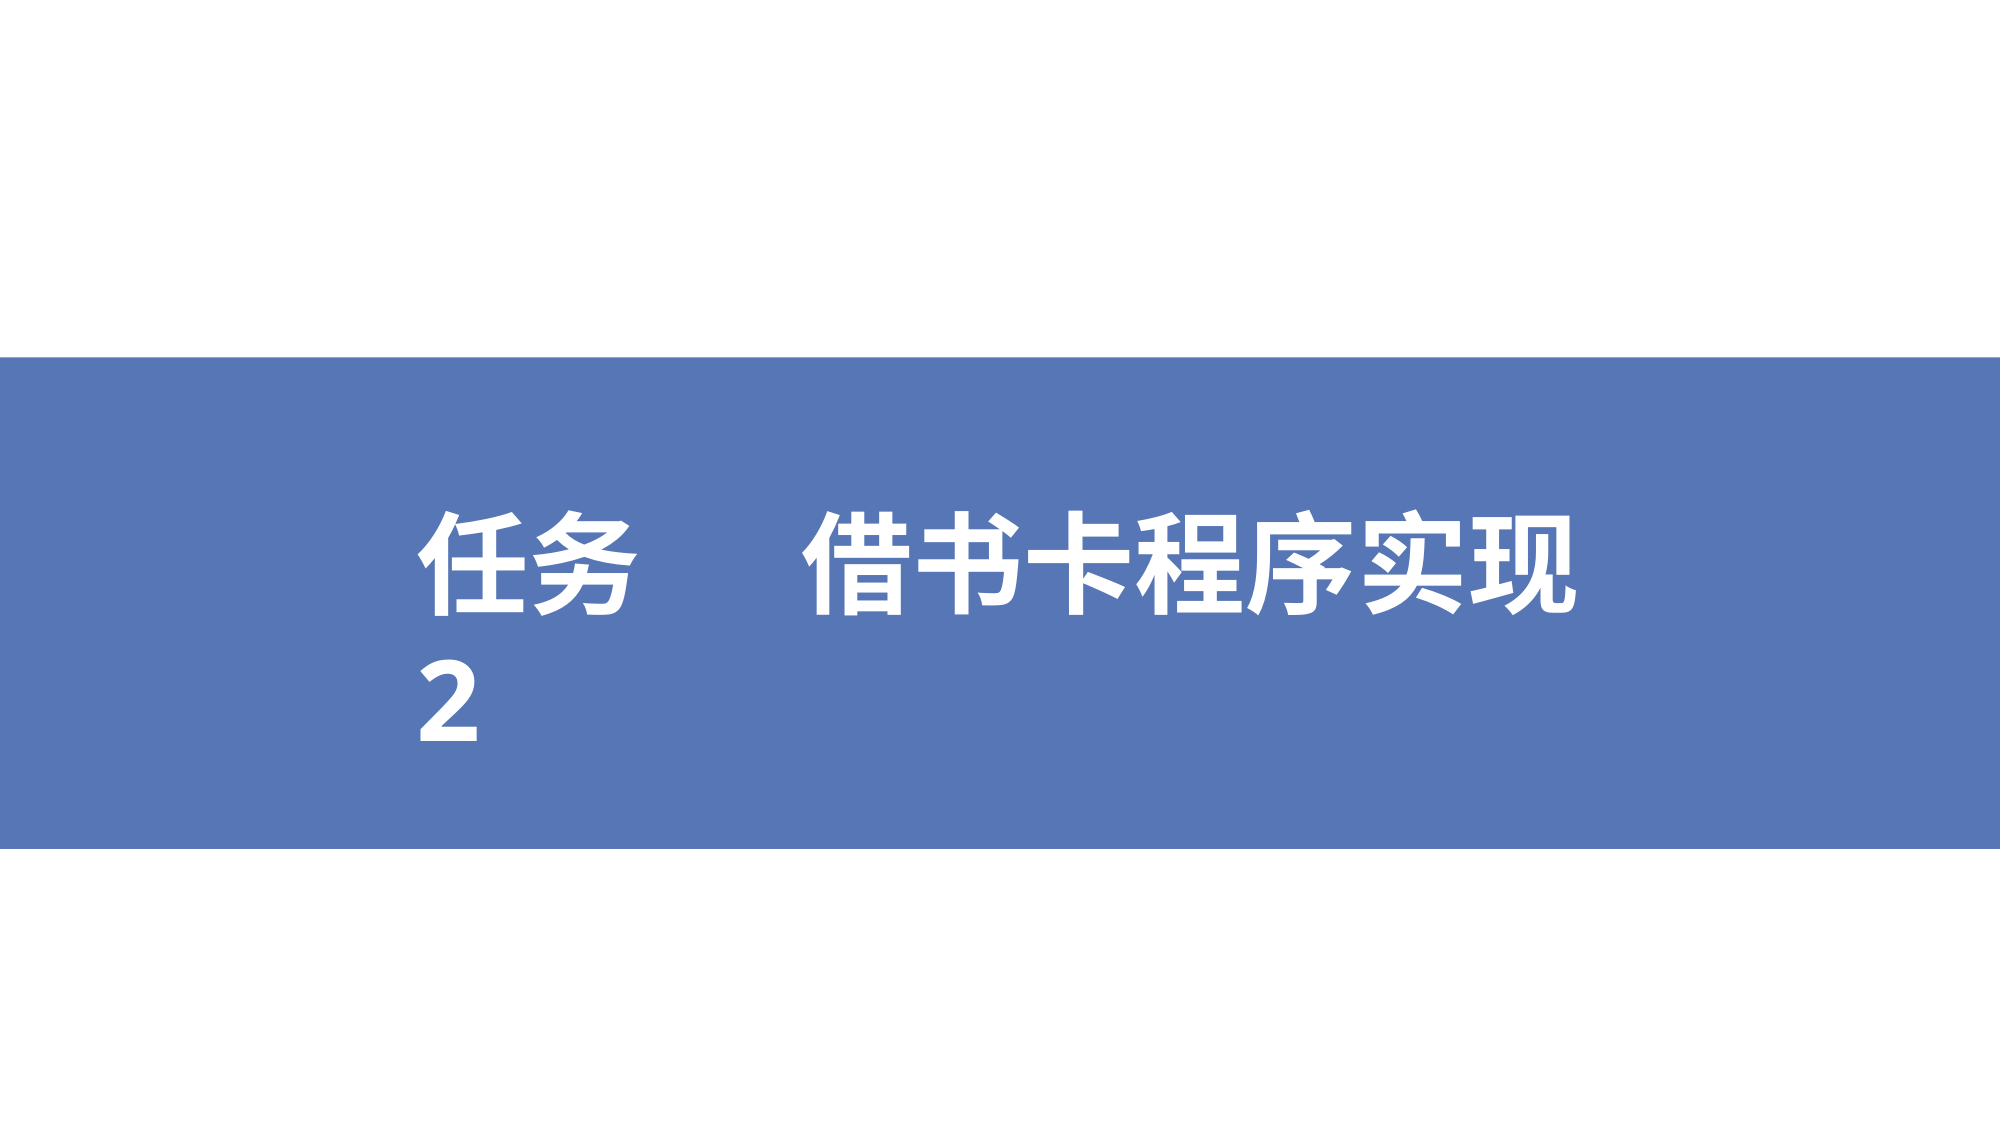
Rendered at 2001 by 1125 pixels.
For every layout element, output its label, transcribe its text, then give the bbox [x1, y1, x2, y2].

text_box 借书卡程序实现 [786, 486, 1625, 635]
text_box [0, 356, 2000, 850]
text_box 任务2 [401, 486, 747, 772]
